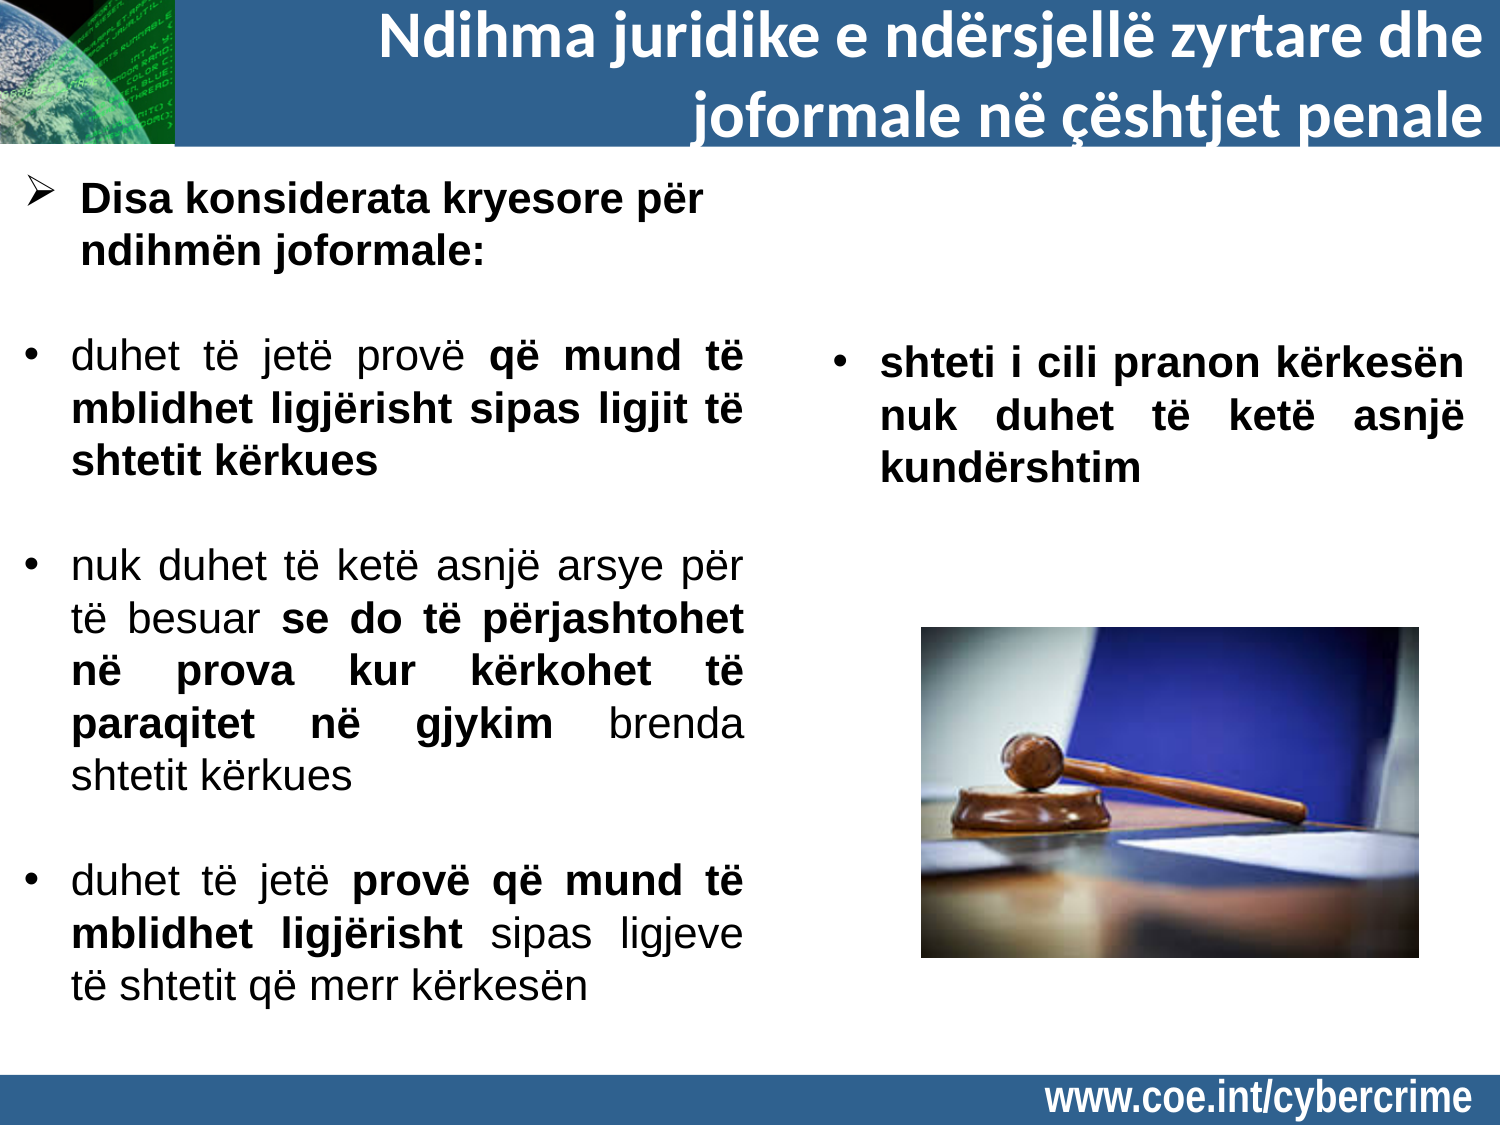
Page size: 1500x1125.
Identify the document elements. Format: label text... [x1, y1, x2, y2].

picture [0, 0, 175, 144]
text_box Disa konsiderata kryesore për ndihmën joformale: duhet të jetë provë që mund të mblidhet ligjërisht sipas ligjit të shtetit kërkues nuk duhet të ketë asnjë arsye për të besuar se do të përjashtohet në prova kur kërkohet të paraqitet në gjykim brenda shtetit kërkues duhet të jetë provë që mund të mblidhet ligjërisht sipas ligjeve të shtetit që merr kërkesën [9, 162, 760, 1017]
text_box shteti i cili pranon kërkesën nuk duhet të ketë asnjë kundërshtim [817, 326, 1480, 499]
text_box www.coe.int/cybercrime [1030, 1059, 1500, 1125]
picture [921, 627, 1419, 958]
text_box Ndihma juridike e ndërsjellë zyrtare dhe joformale në çështjet penale [177, 0, 1500, 149]
text_box [0, 1073, 1030, 1125]
